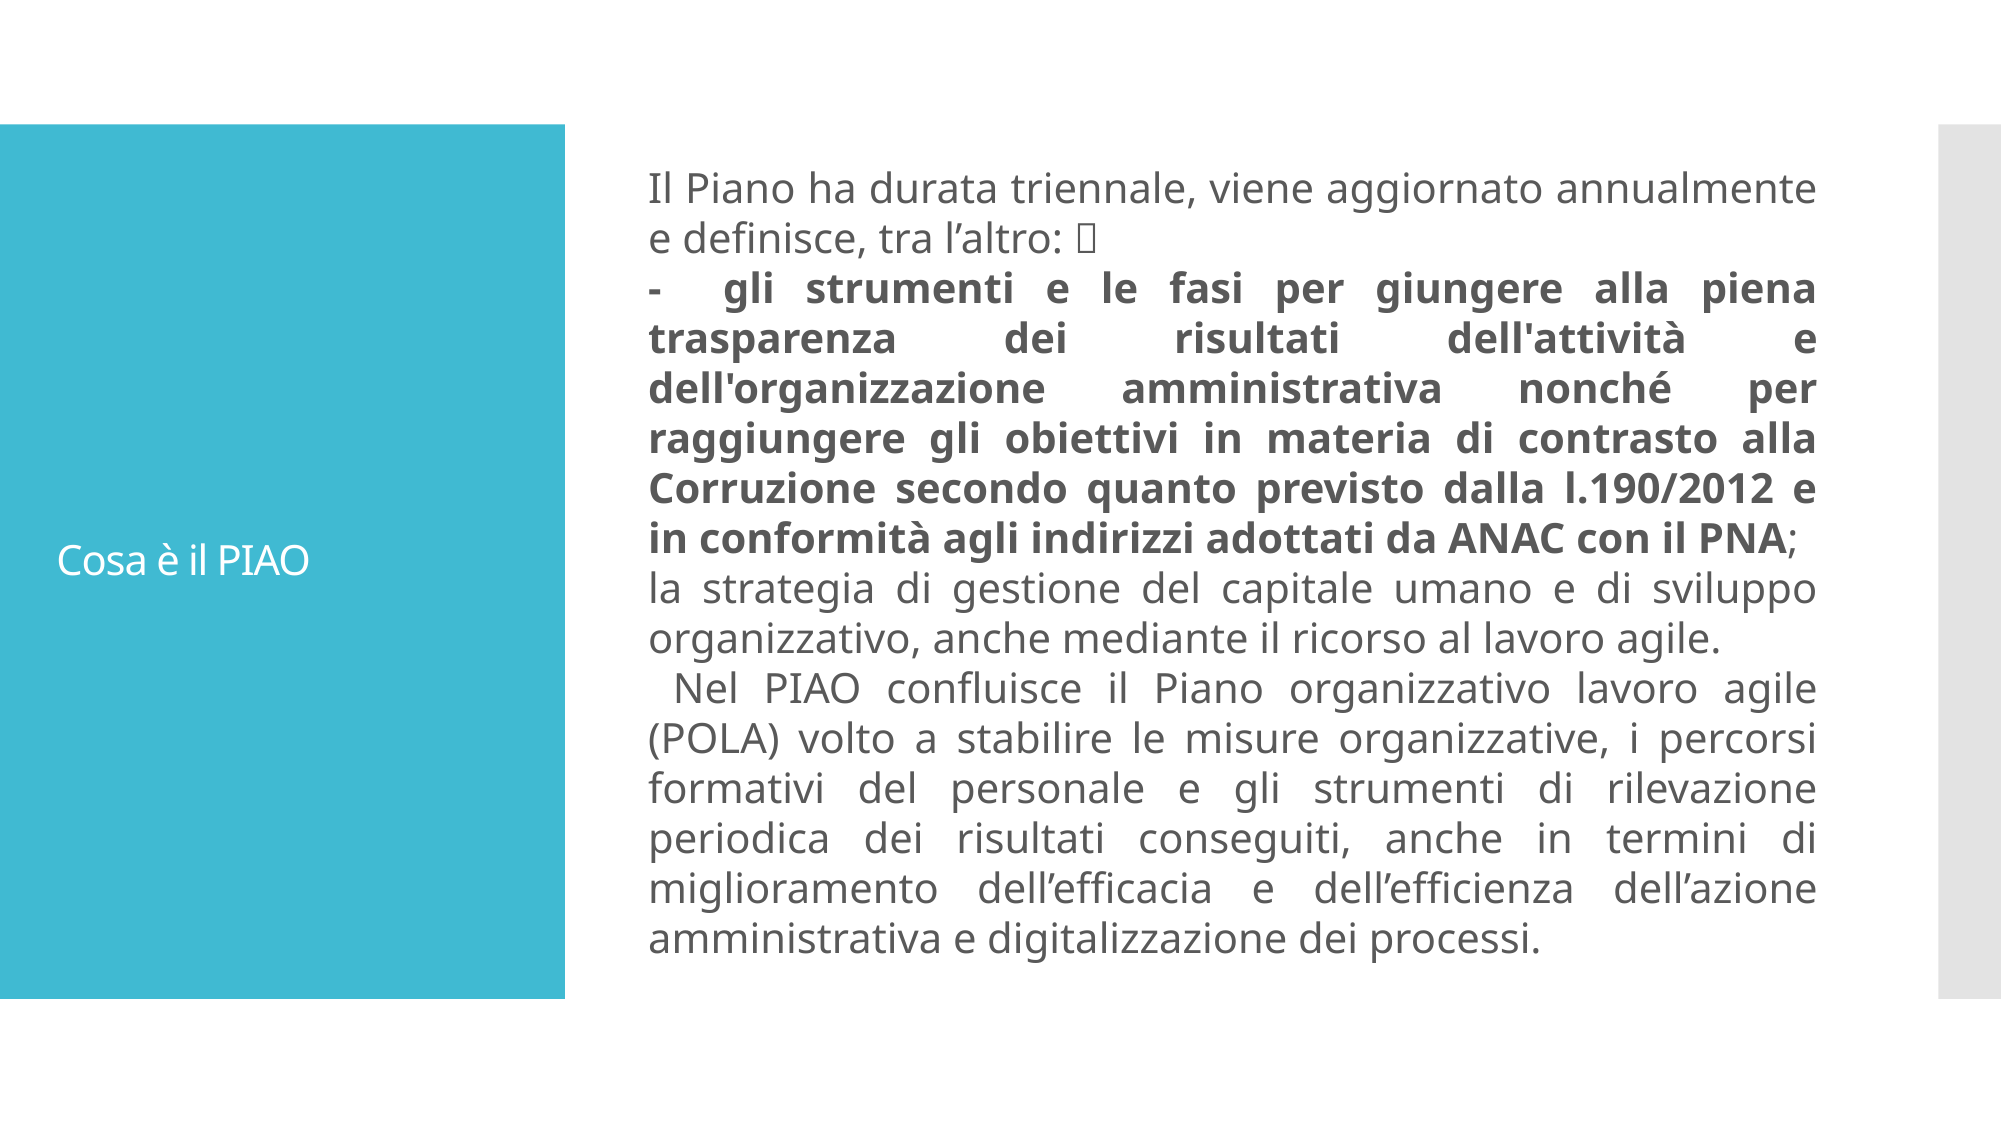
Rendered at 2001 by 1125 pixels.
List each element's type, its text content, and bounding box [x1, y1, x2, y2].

list Il Piano ha durata triennale, viene aggiornato annualmente e definisce, tra l’altro:  - gli strumenti e le fasi per giungere alla piena trasparenza dei risultati dell'attività e dell'organizzazione amministrativa nonché per raggiungere gli obiettivi in materia di contrasto alla Corruzione secondo quanto previsto dalla l.190/2012 e in conformità agli indirizzi adottati da ANAC con il PNA; la strategia di gestione del capitale umano e di sviluppo organizzativo, anche mediante il ricorso al lavoro agile. Nel PIAO confluisce il Piano organizzativo lavoro agile (POLA) volto a stabilire le misure organizzative, i percorsi formativi del personale e gli strumenti di rilevazione periodica dei risultati conseguiti, anche in termini di miglioramento dell’efficacia e dell’efficienza dell’azione amministrativa e digitalizzazione dei processi. [632, 141, 1834, 982]
title Cosa è il PIAO [41, 184, 525, 939]
